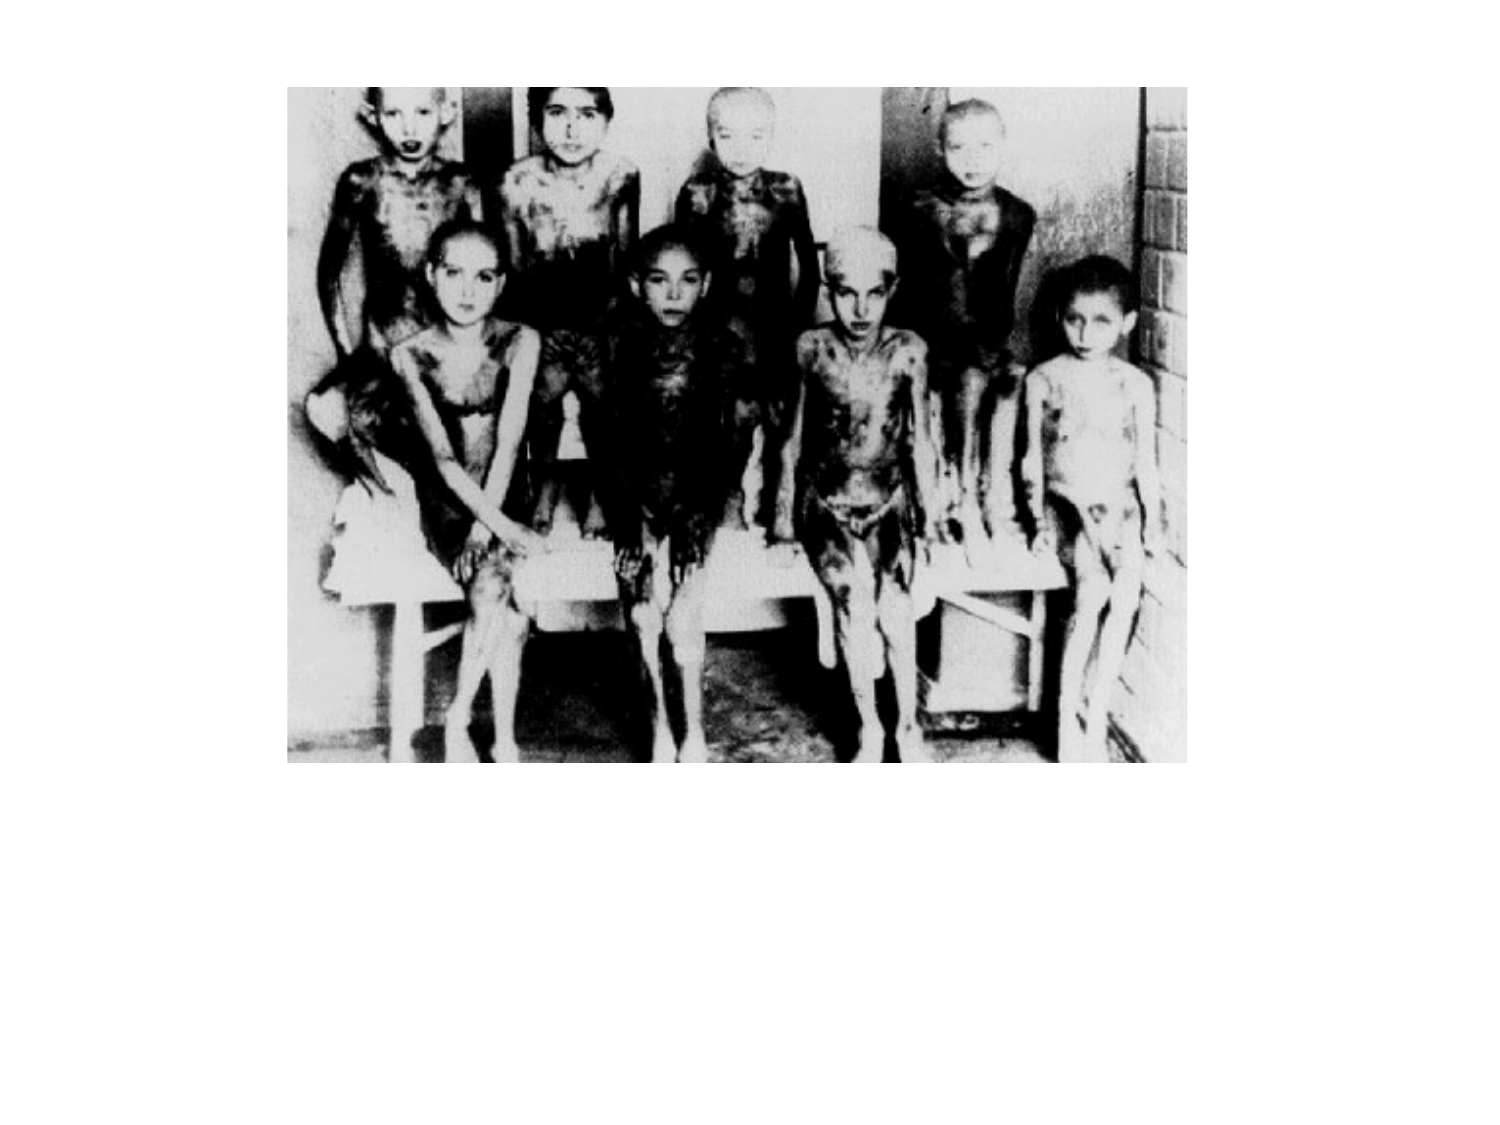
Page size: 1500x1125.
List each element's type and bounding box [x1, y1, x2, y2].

picture [287, 87, 1188, 763]
